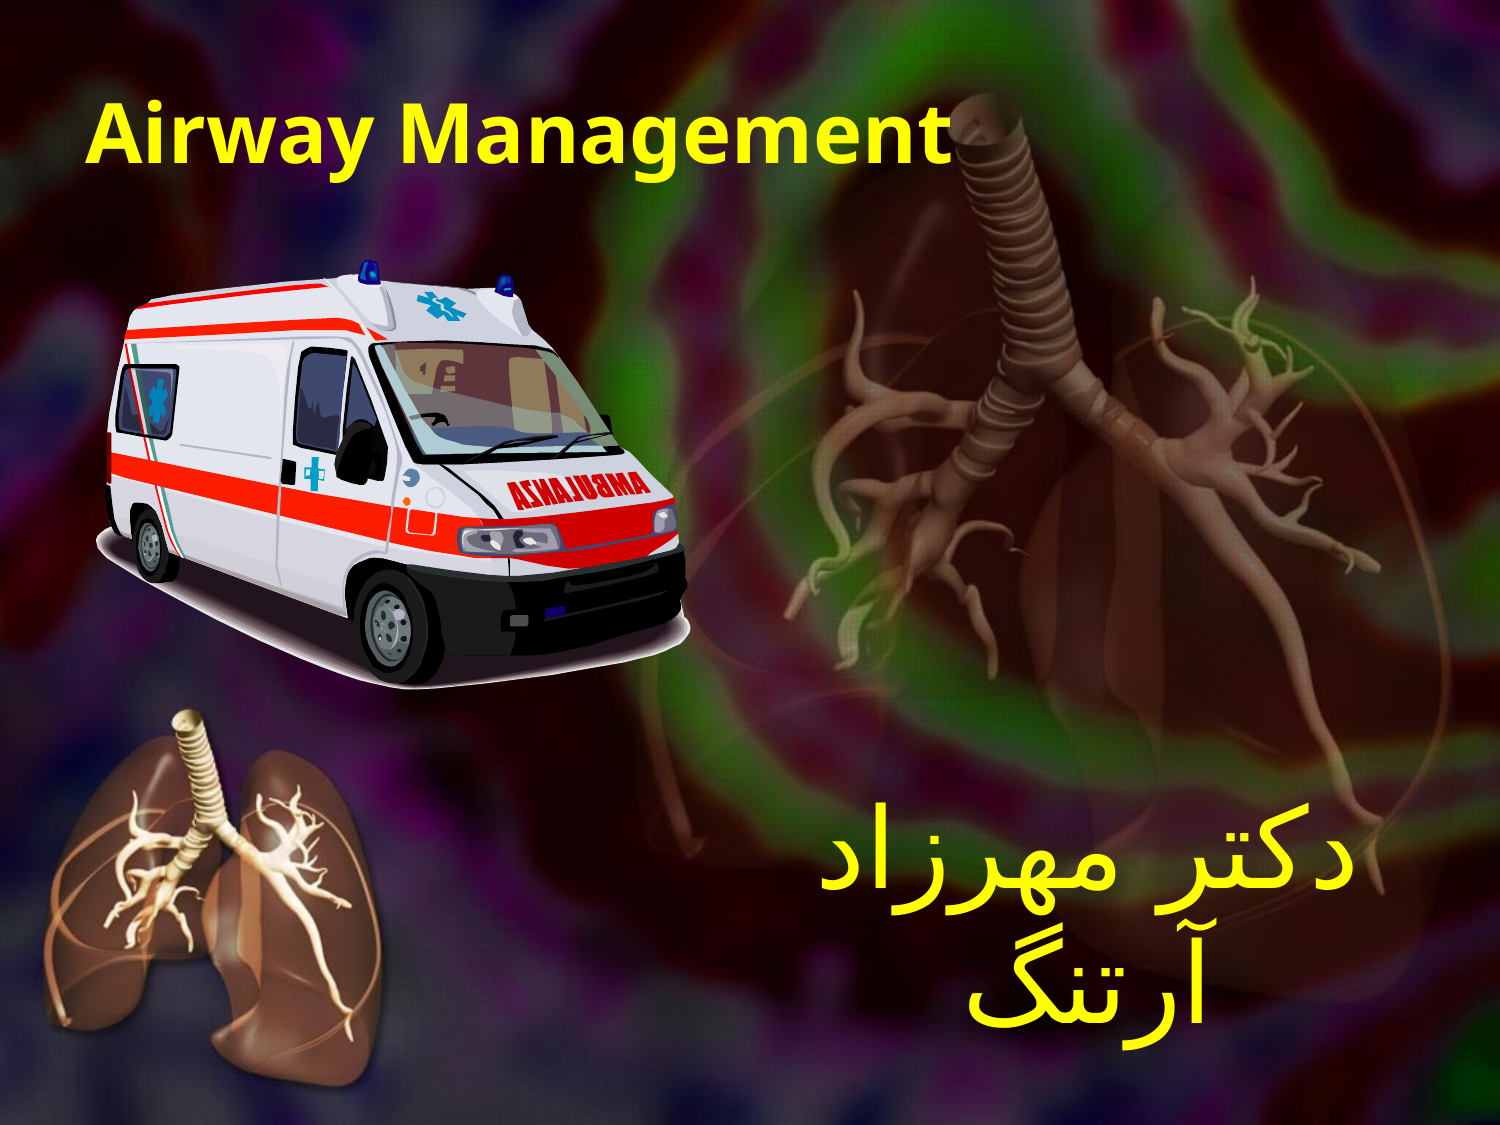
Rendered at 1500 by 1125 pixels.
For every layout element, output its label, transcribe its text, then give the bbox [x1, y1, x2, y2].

subtitle دکتر مهرزاد آرتنگ [749, 796, 1426, 1085]
picture [0, 0, 1500, 1125]
title Airway Management [70, 34, 1219, 188]
